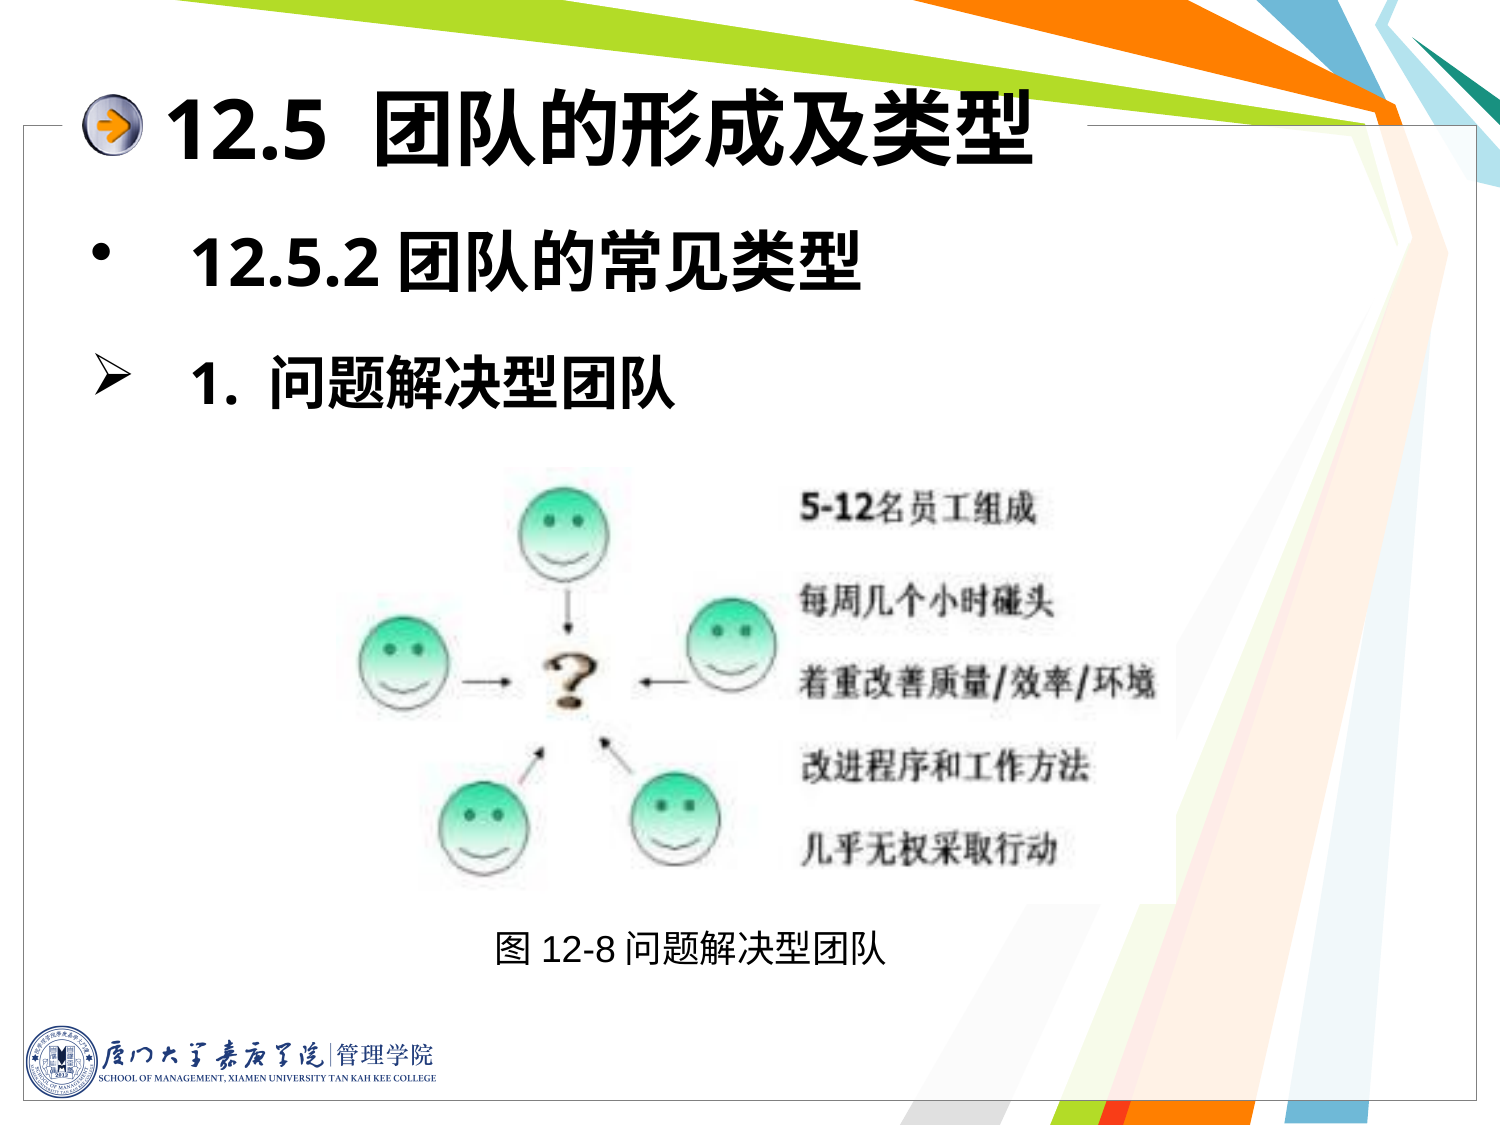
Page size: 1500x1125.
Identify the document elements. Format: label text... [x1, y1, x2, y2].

text_box 图12-8问题解决型团队 [479, 917, 903, 977]
title 12.5 团队的形成及类型 [148, 32, 1182, 212]
list 12.5.2团队的常见类型 1. 问题解决型团队 [75, 212, 1425, 774]
picture [82, 94, 143, 156]
picture [24, 1024, 438, 1100]
picture [336, 467, 1176, 904]
